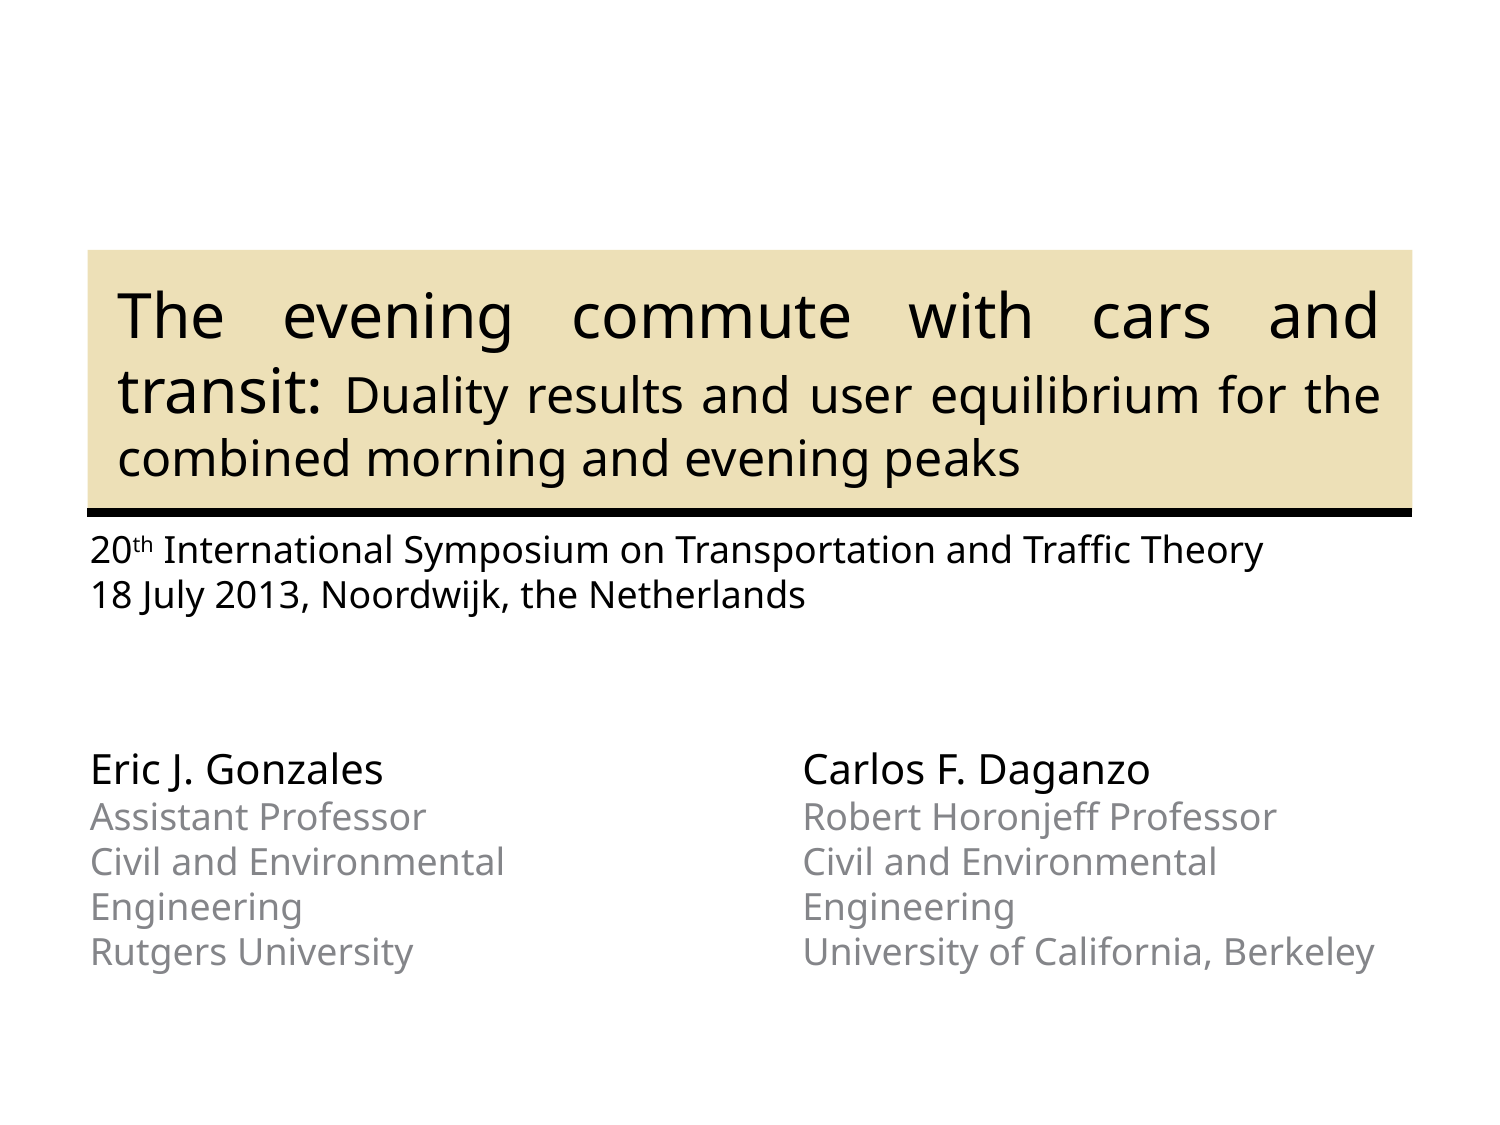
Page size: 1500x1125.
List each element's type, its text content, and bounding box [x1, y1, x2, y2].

text_box Carlos F. Daganzo Robert Horonjeff Professor Civil and Environmental Engineering University of California, Berkeley [787, 735, 1413, 981]
text_box 20th International Symposium on Transportation and Traffic Theory 18 July 2013, Noordwijk, the Netherlands [74, 518, 1413, 624]
title The evening commute with cars and transit: Duality results and user equilibrium for the combined morning and evening peaks [87, 249, 1413, 512]
text_box Eric J. Gonzales Assistant Professor Civil and Environmental Engineering Rutgers University [75, 735, 700, 981]
